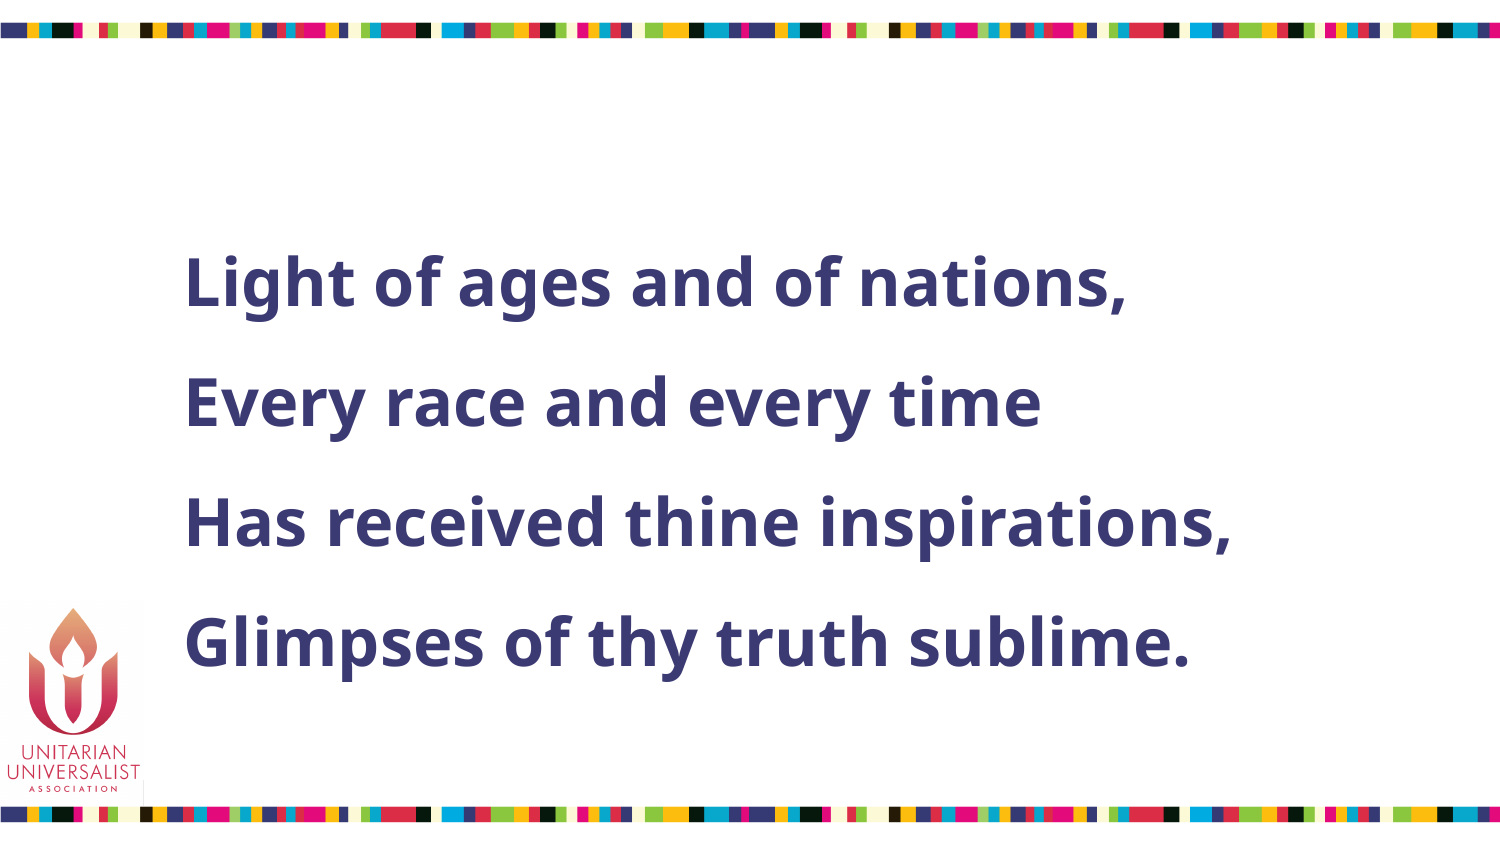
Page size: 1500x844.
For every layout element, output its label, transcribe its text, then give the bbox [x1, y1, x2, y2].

text_box Light of ages and of nations, Every race and every time Has received thine inspirations, Glimpses of thy truth sublime. [168, 184, 1421, 695]
picture [0, 22, 1500, 40]
picture [0, 600, 1500, 824]
